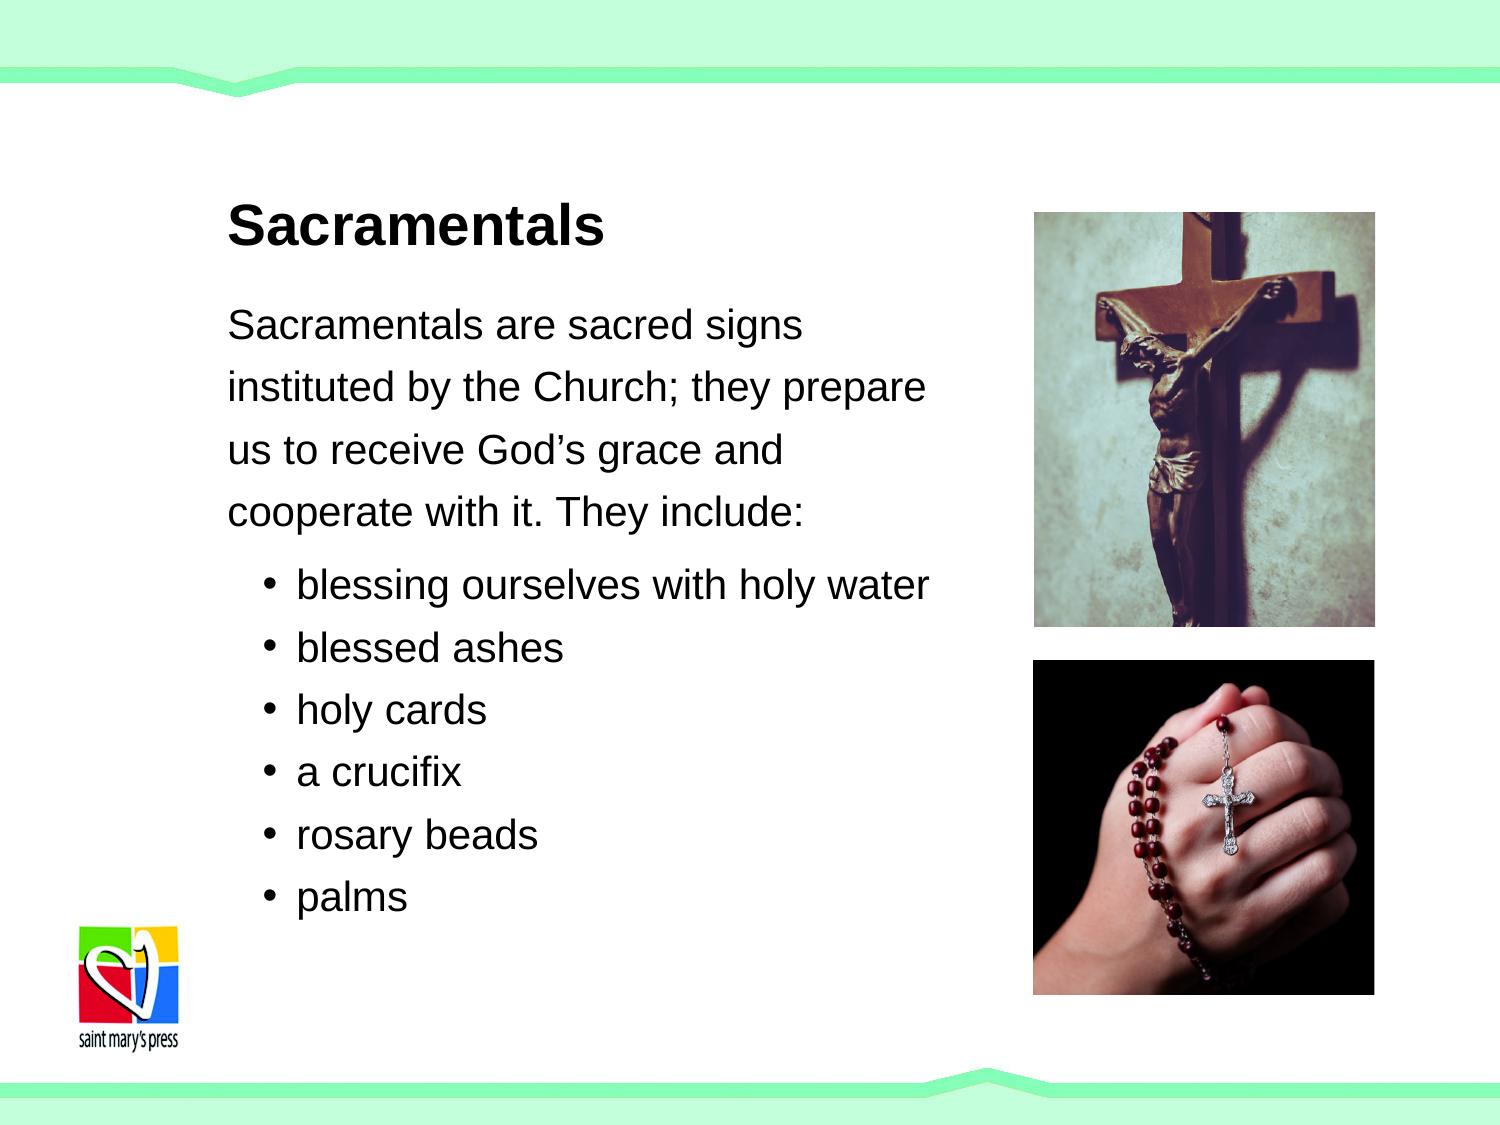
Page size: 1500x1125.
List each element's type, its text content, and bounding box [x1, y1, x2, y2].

list Sacramentals are sacred signs instituted by the Church; they prepare us to receive God’s grace and cooperate with it. They include: blessing ourselves with holy water blessed ashes holy cards a crucifix rosary beads palms [212, 277, 950, 996]
picture [0, 0, 1500, 1125]
title Sacramentals [212, 177, 1500, 266]
